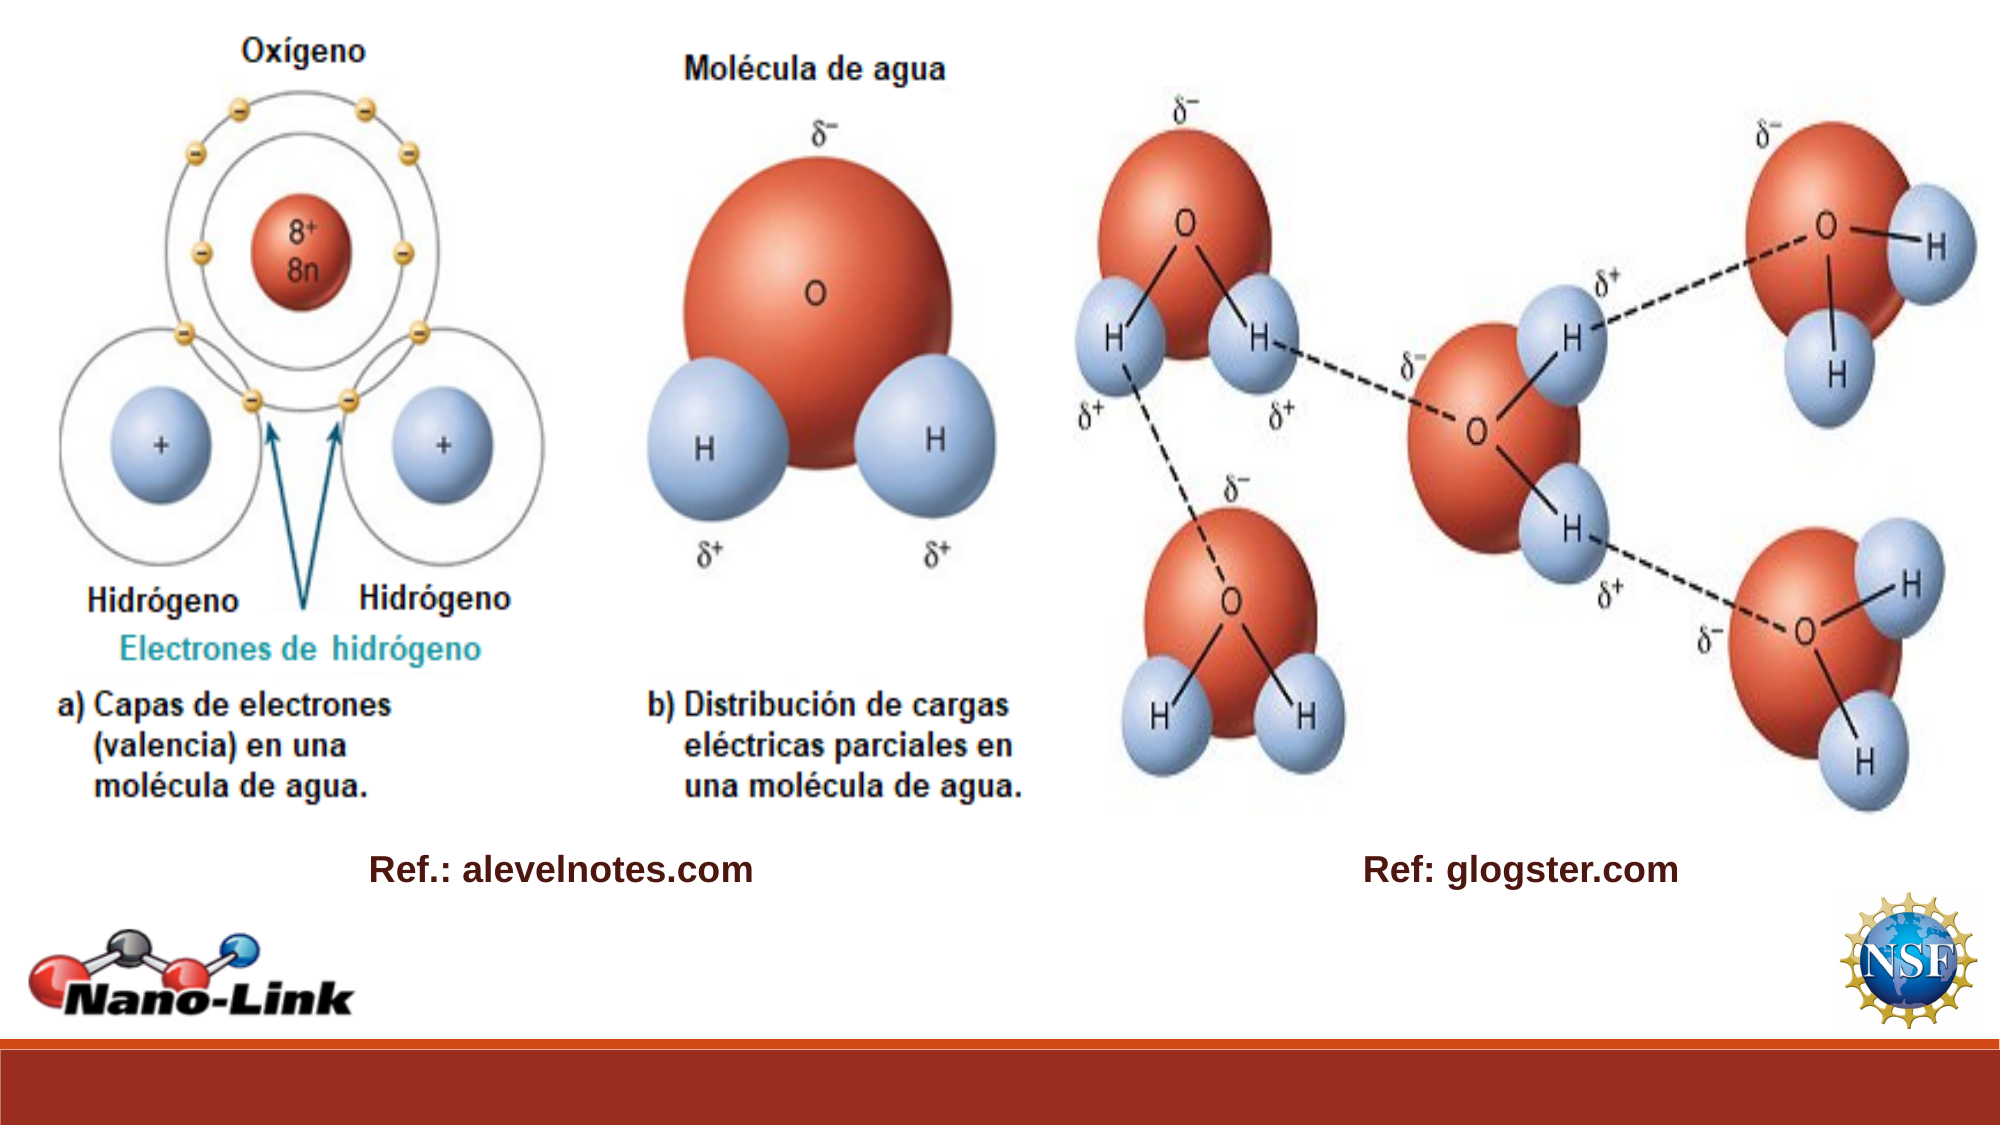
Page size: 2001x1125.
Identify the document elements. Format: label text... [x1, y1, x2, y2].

text_box Ref.: alevelnotes.com [311, 833, 812, 898]
picture [1835, 889, 1981, 1032]
text_box Ref: glogster.com [1311, 833, 1731, 914]
picture [0, 30, 1981, 818]
picture [19, 916, 374, 1032]
